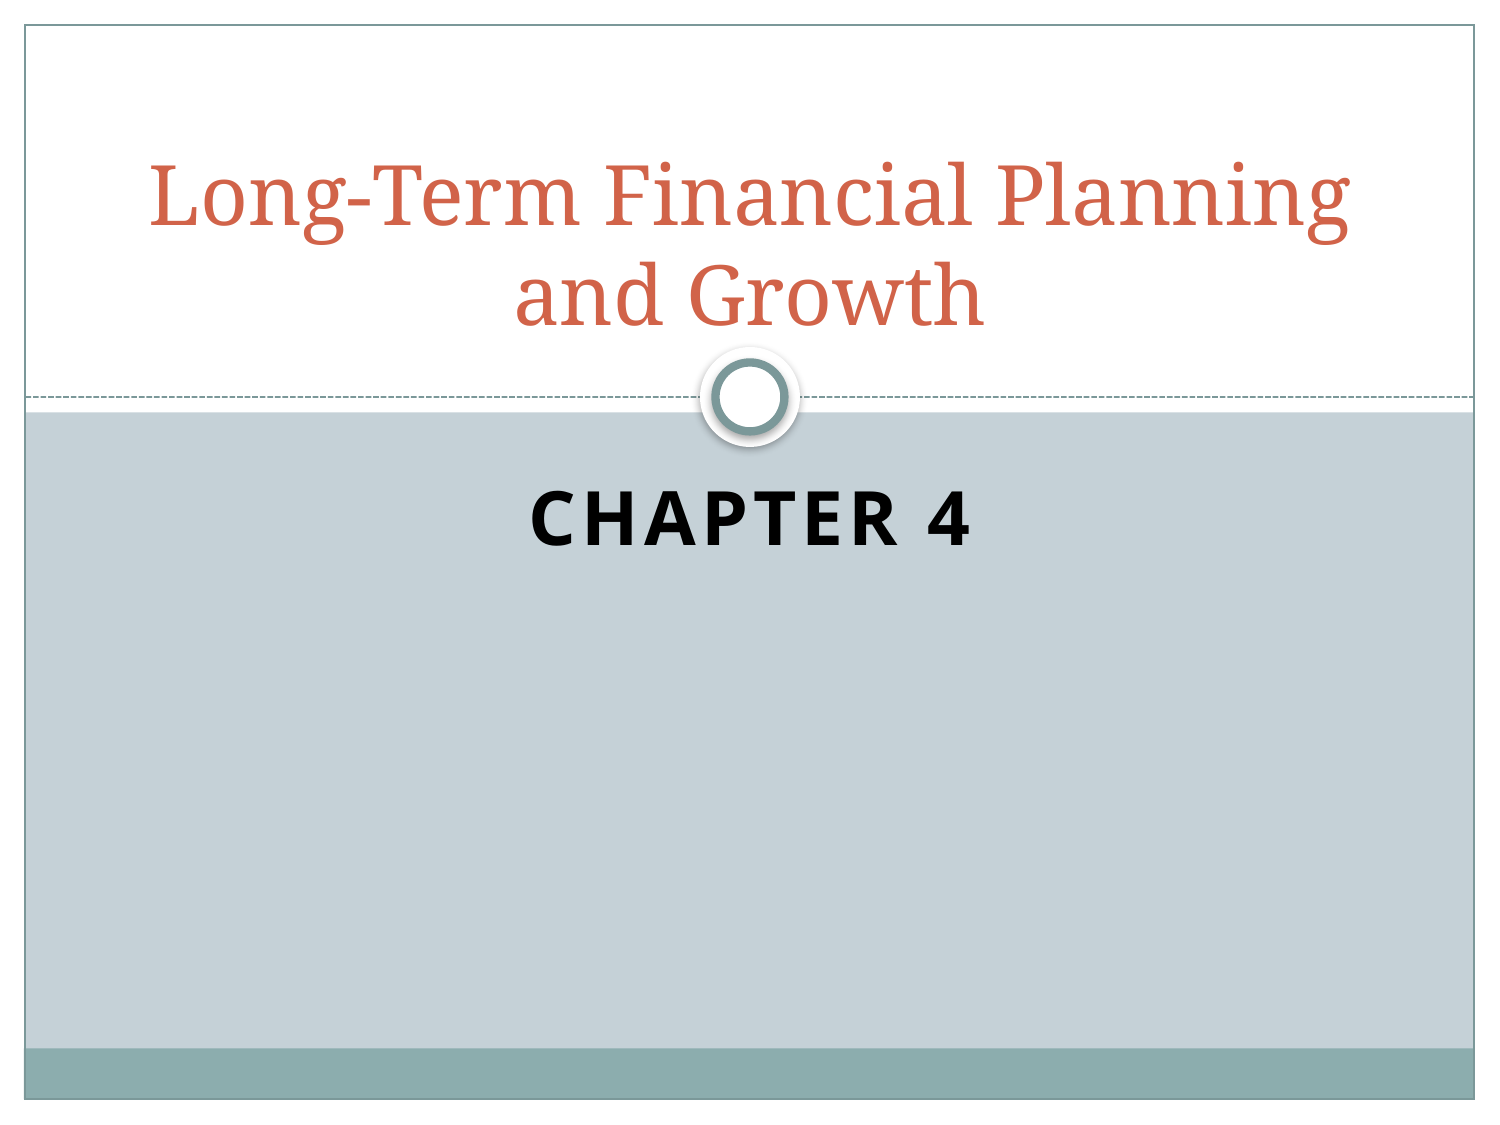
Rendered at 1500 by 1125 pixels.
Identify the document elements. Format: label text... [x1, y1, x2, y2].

title Long-Term Financial Planning and Growth [112, 62, 1388, 350]
subtitle Chapter 4 [225, 462, 1275, 750]
